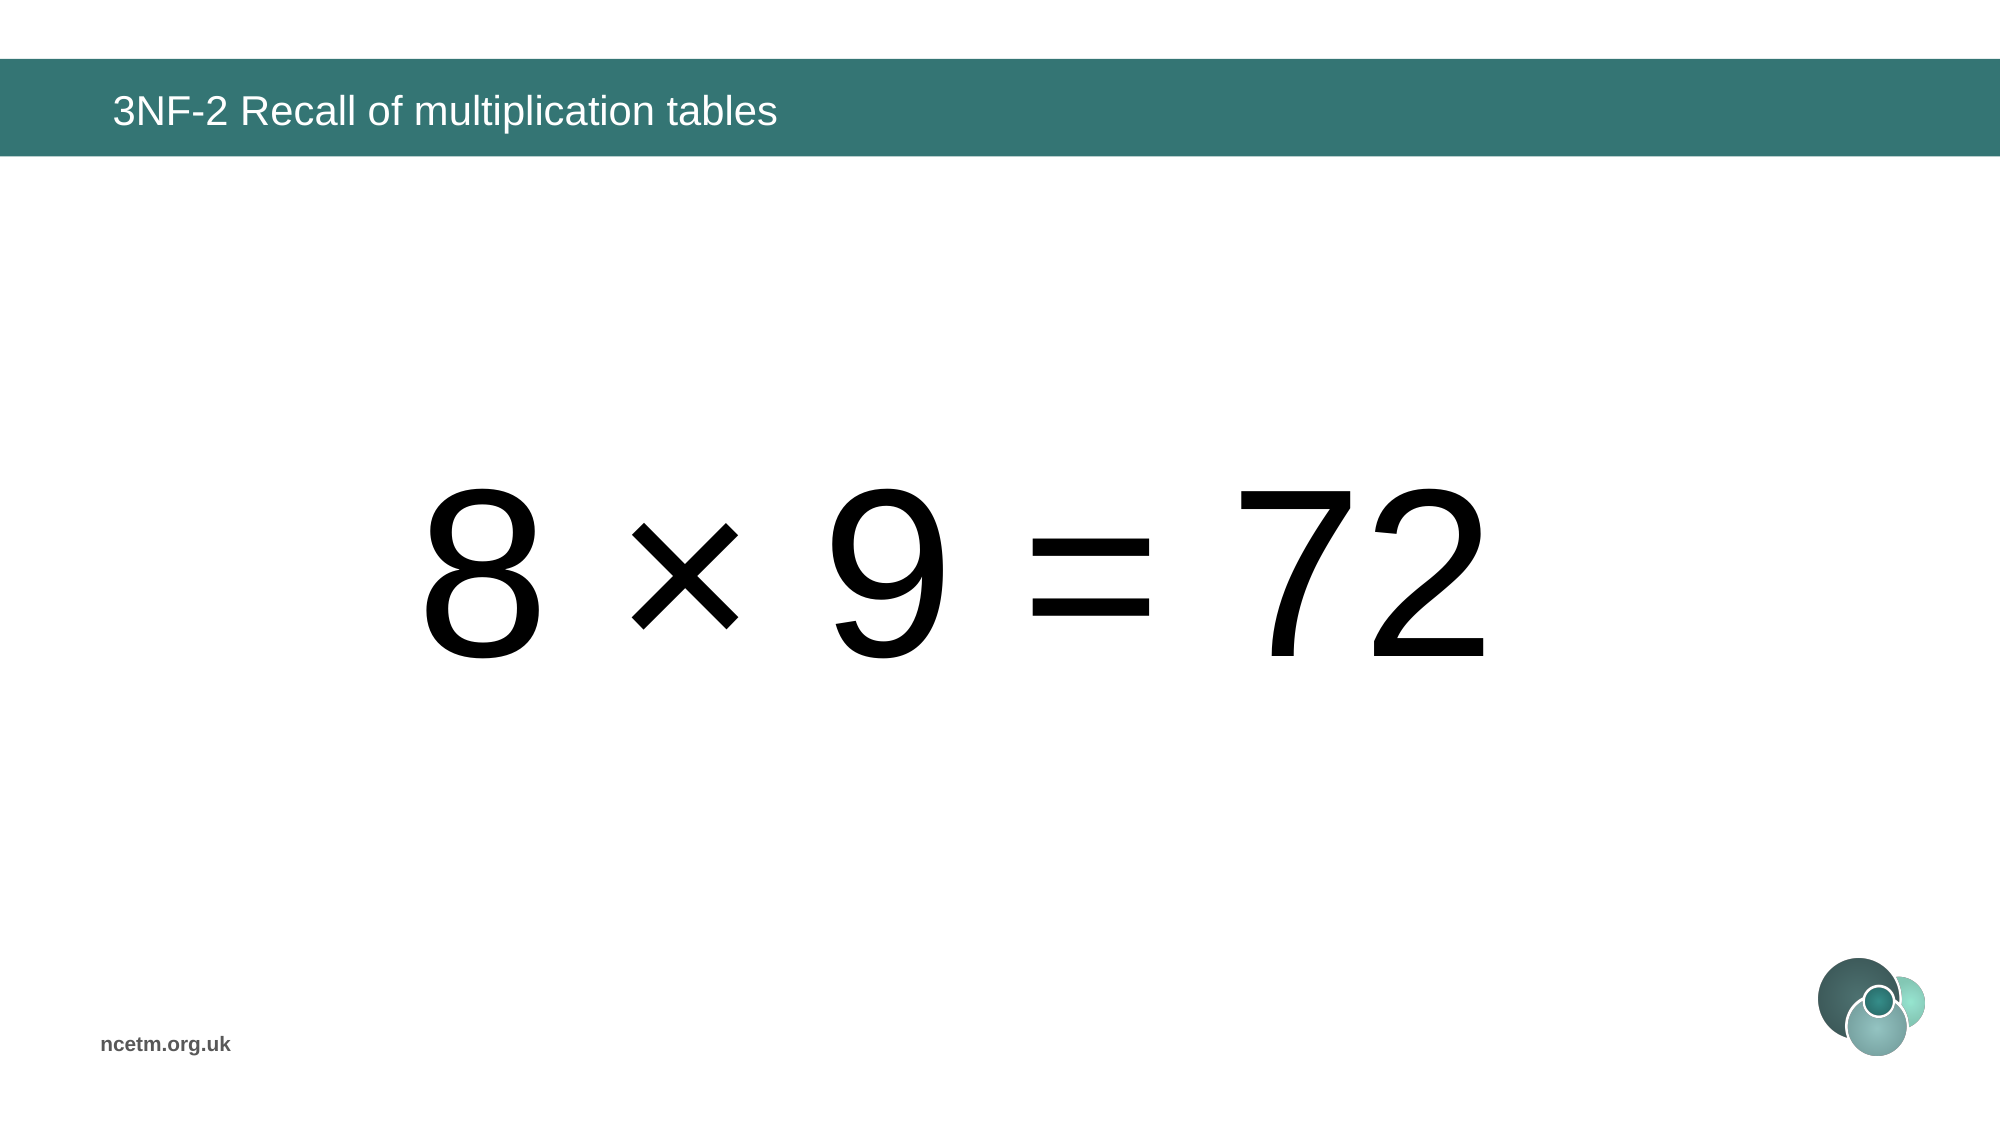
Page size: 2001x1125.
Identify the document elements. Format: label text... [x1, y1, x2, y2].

picture [1818, 958, 1925, 1056]
title 3NF-2 Recall of multiplication tables [97, 76, 1945, 147]
text_box 8 × 9 = [401, 409, 1214, 712]
text_box 72 [1214, 409, 1511, 712]
